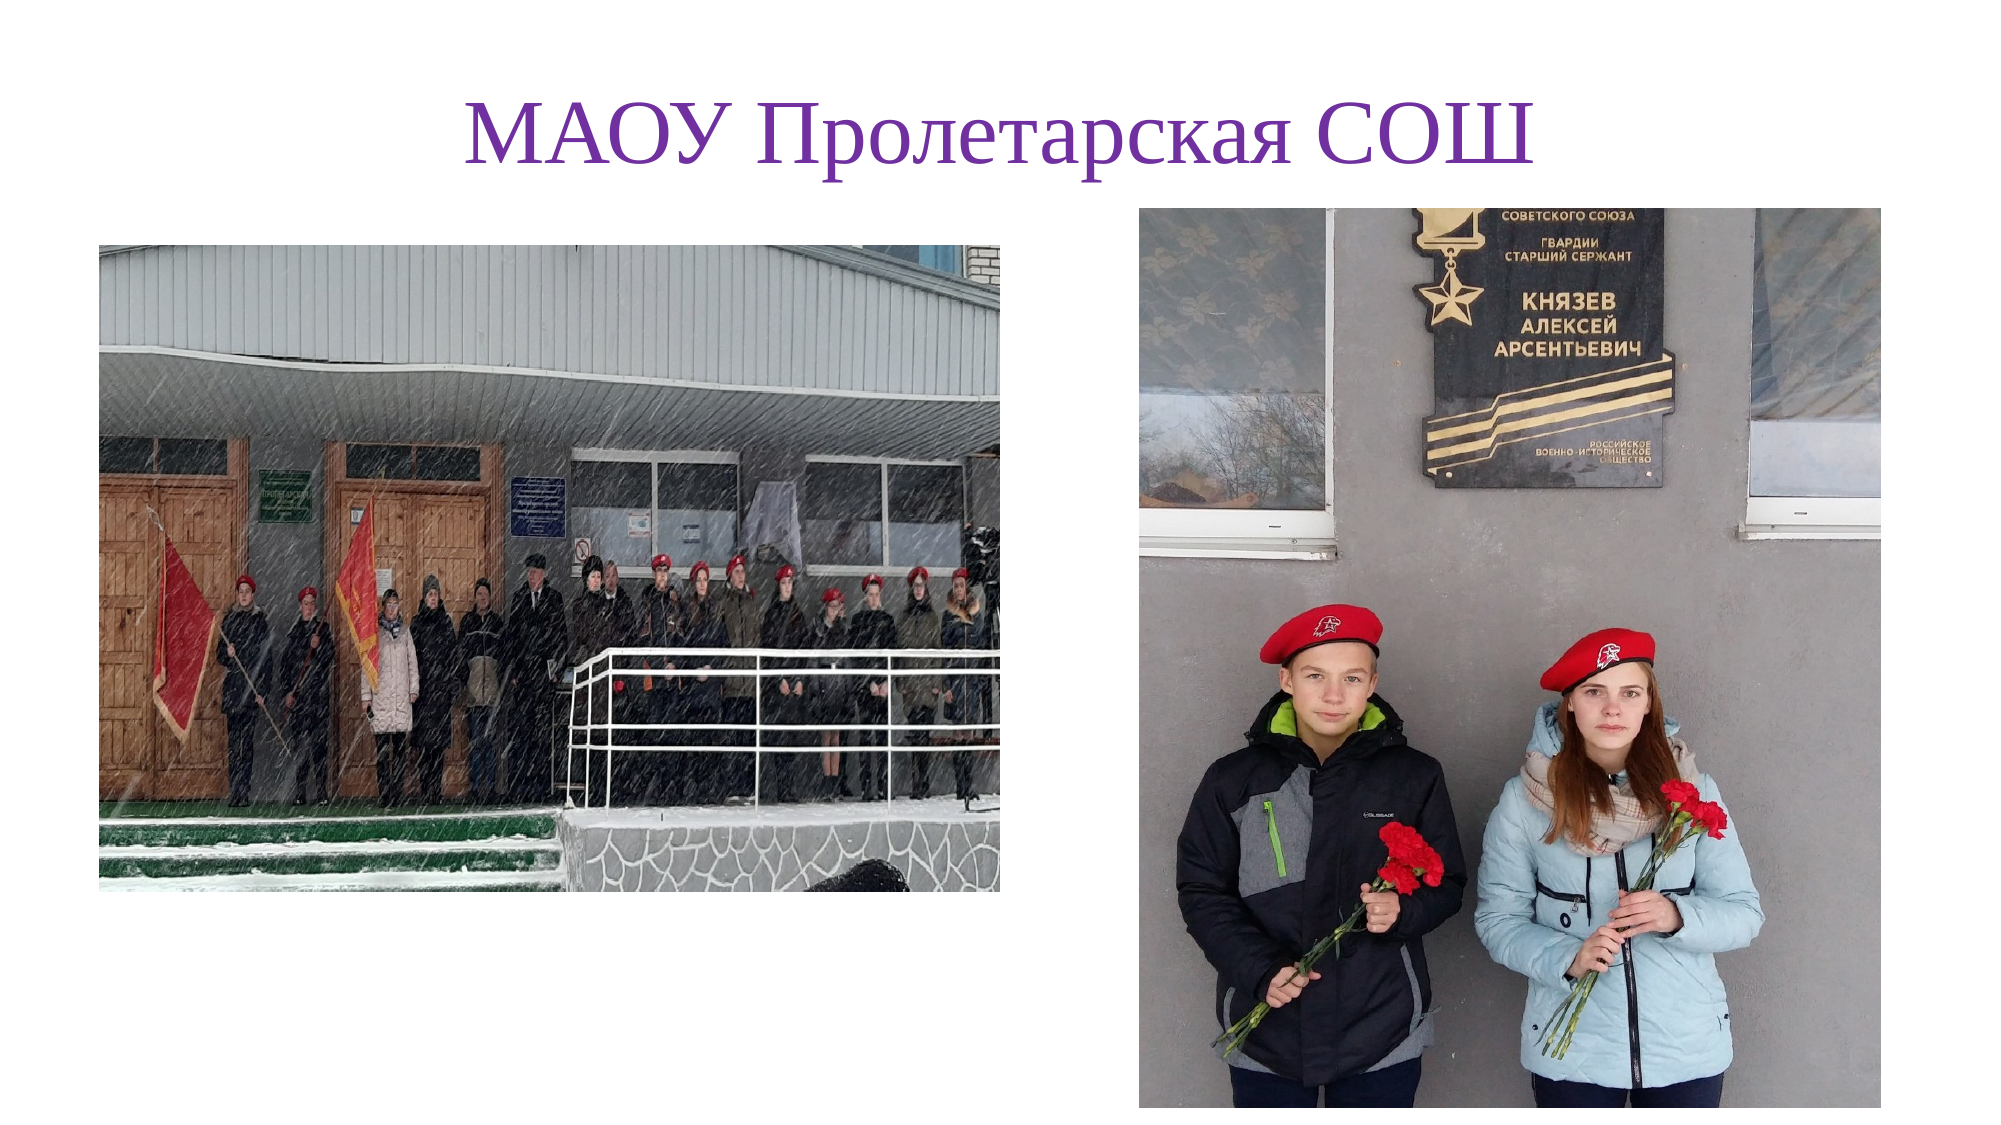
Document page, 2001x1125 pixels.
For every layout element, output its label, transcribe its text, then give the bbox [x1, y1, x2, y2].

picture [1139, 208, 1881, 1108]
picture [99, 245, 1000, 892]
title МАОУ Пролетарская СОШ [137, 54, 1863, 215]
